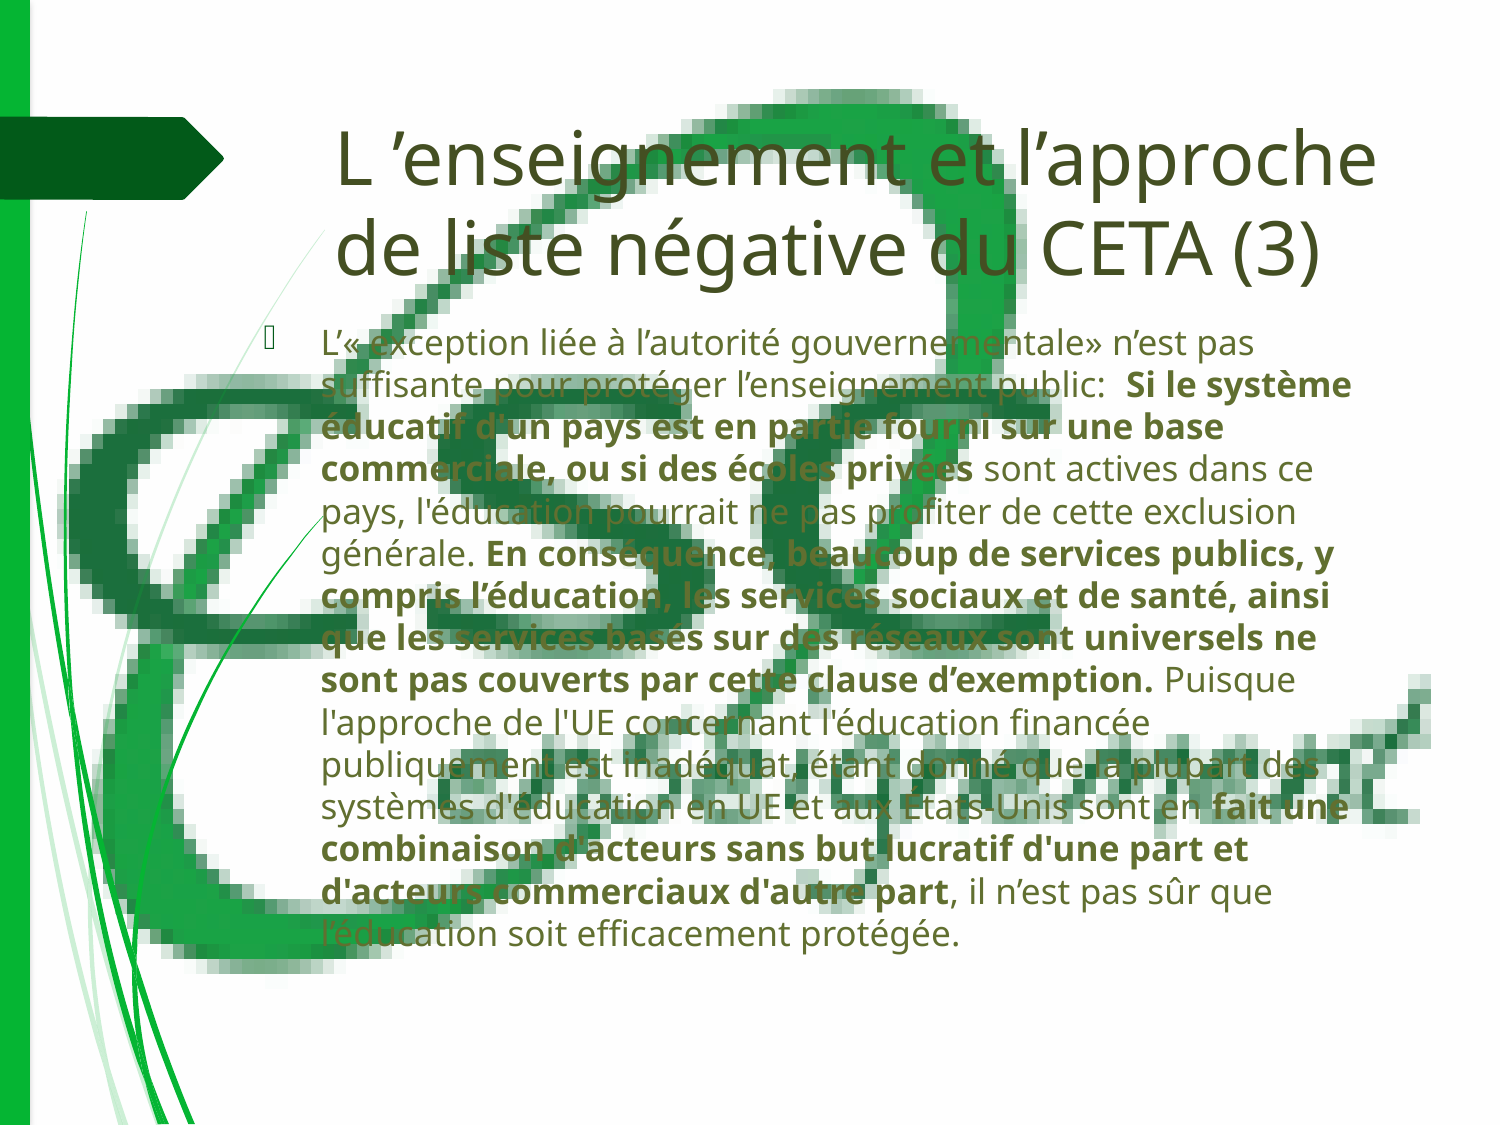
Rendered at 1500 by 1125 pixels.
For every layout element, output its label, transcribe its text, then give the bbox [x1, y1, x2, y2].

list L’« exception liée à l’autorité gouvernementale» n’est pas suffisante pour protéger l’enseignement public: Si le système éducatif d'un pays est en partie fourni sur une base commerciale, ou si des écoles privées sont actives dans ce pays, l'éducation pourrait ne pas profiter de cette exclusion générale. En conséquence, beaucoup de services publics, y compris l’éducation, les services sociaux et de santé, ainsi que les services basés sur des réseaux sont universels ne sont pas couverts par cette clause d’exemption. Puisque l'approche de l'UE concernant l'éducation financée publiquement est inadéquat, étant donné que la plupart des systèmes d'éducation en UE et aux États-Unis sont en fait une combinaison d'acteurs sans but lucratif d'une part et d'acteurs commerciaux d'autre part, il n’est pas sûr que l’éducation soit efficacement protégée. [248, 312, 1400, 970]
title L ’enseignement et l’approche de liste négative du CETA (3) [319, 102, 1400, 312]
